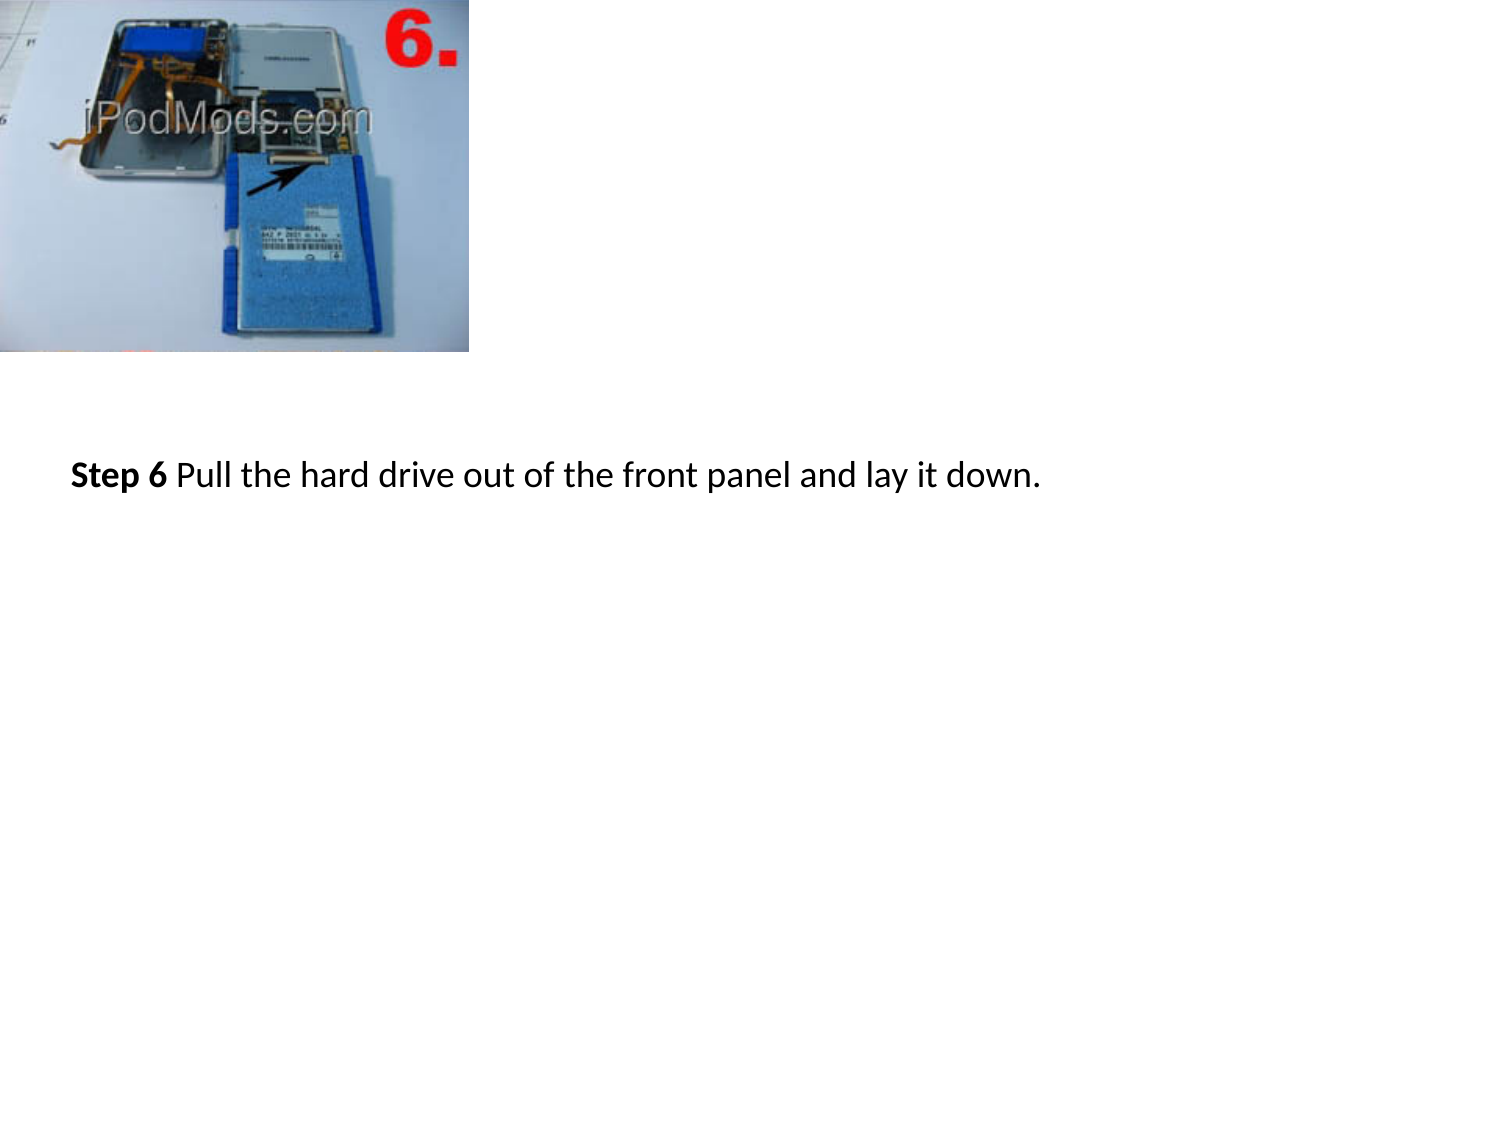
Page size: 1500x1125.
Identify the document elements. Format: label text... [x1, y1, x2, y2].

picture [0, 0, 469, 352]
text_box Step 6 Pull the hard drive out of the front panel and lay it down. [56, 442, 1370, 548]
